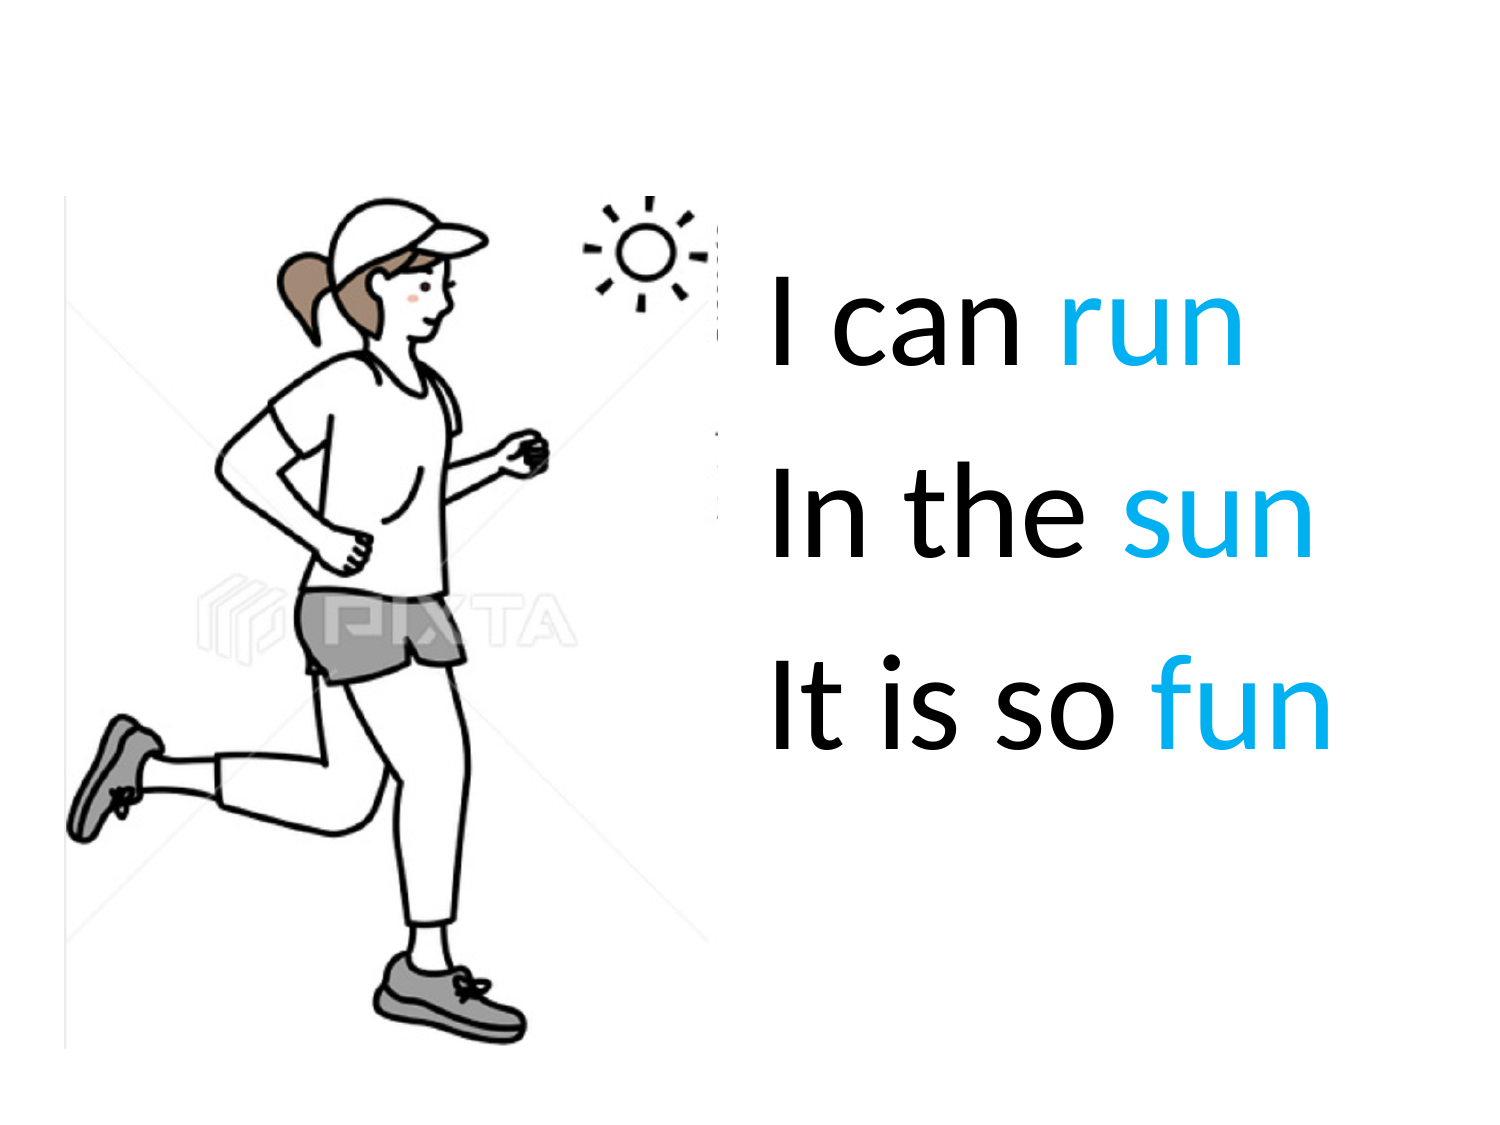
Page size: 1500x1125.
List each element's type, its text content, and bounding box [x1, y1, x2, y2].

list I can run In the sun It is so fun [750, 219, 1447, 473]
picture [64, 196, 718, 1050]
